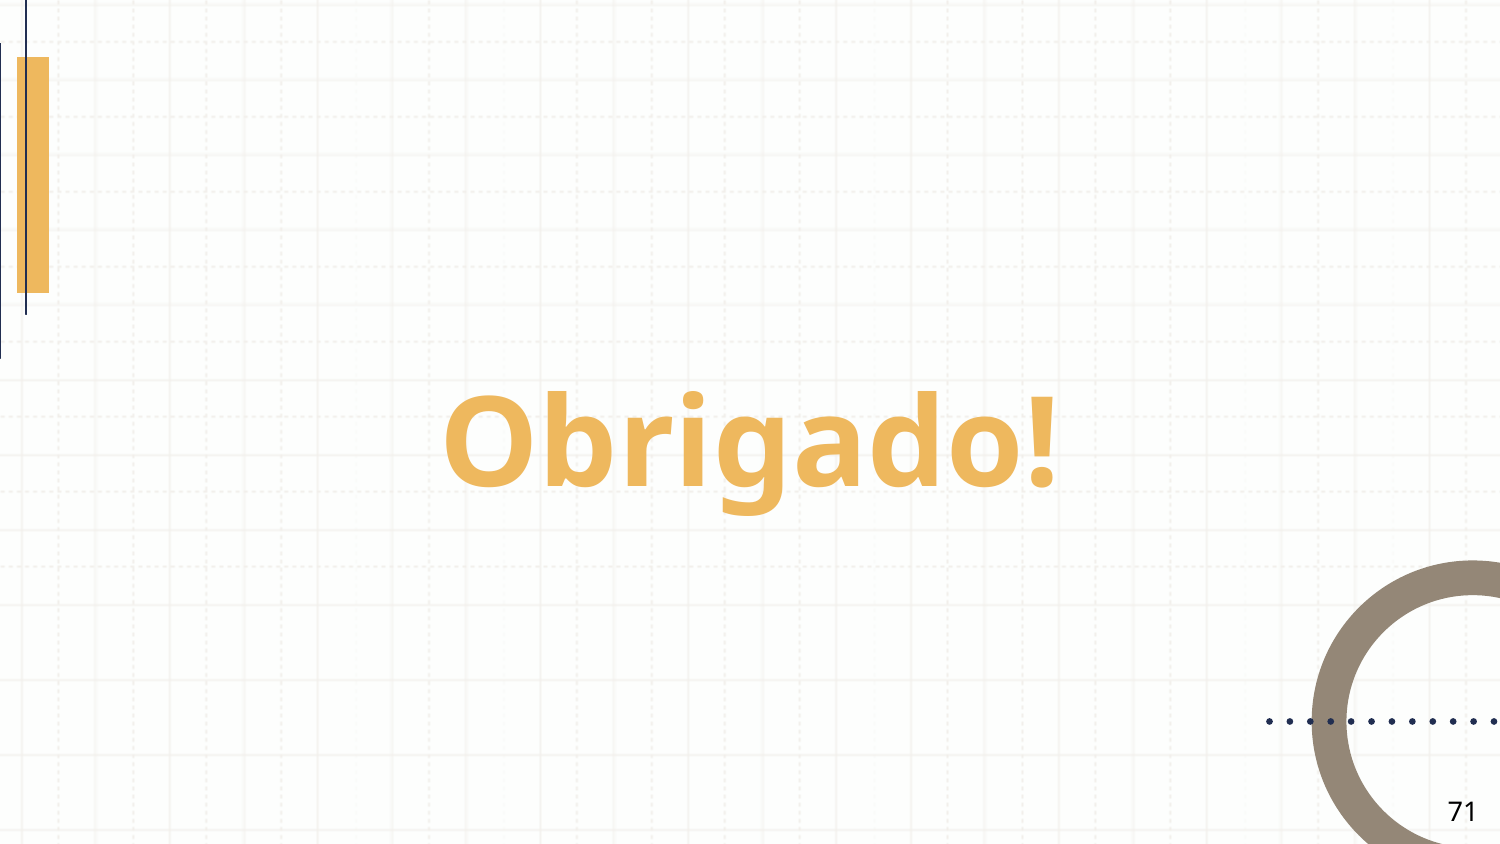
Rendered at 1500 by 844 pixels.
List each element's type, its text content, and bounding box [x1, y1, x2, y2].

title Obrigado! [210, 316, 1290, 527]
slide_number ‹#› [1403, 779, 1494, 844]
